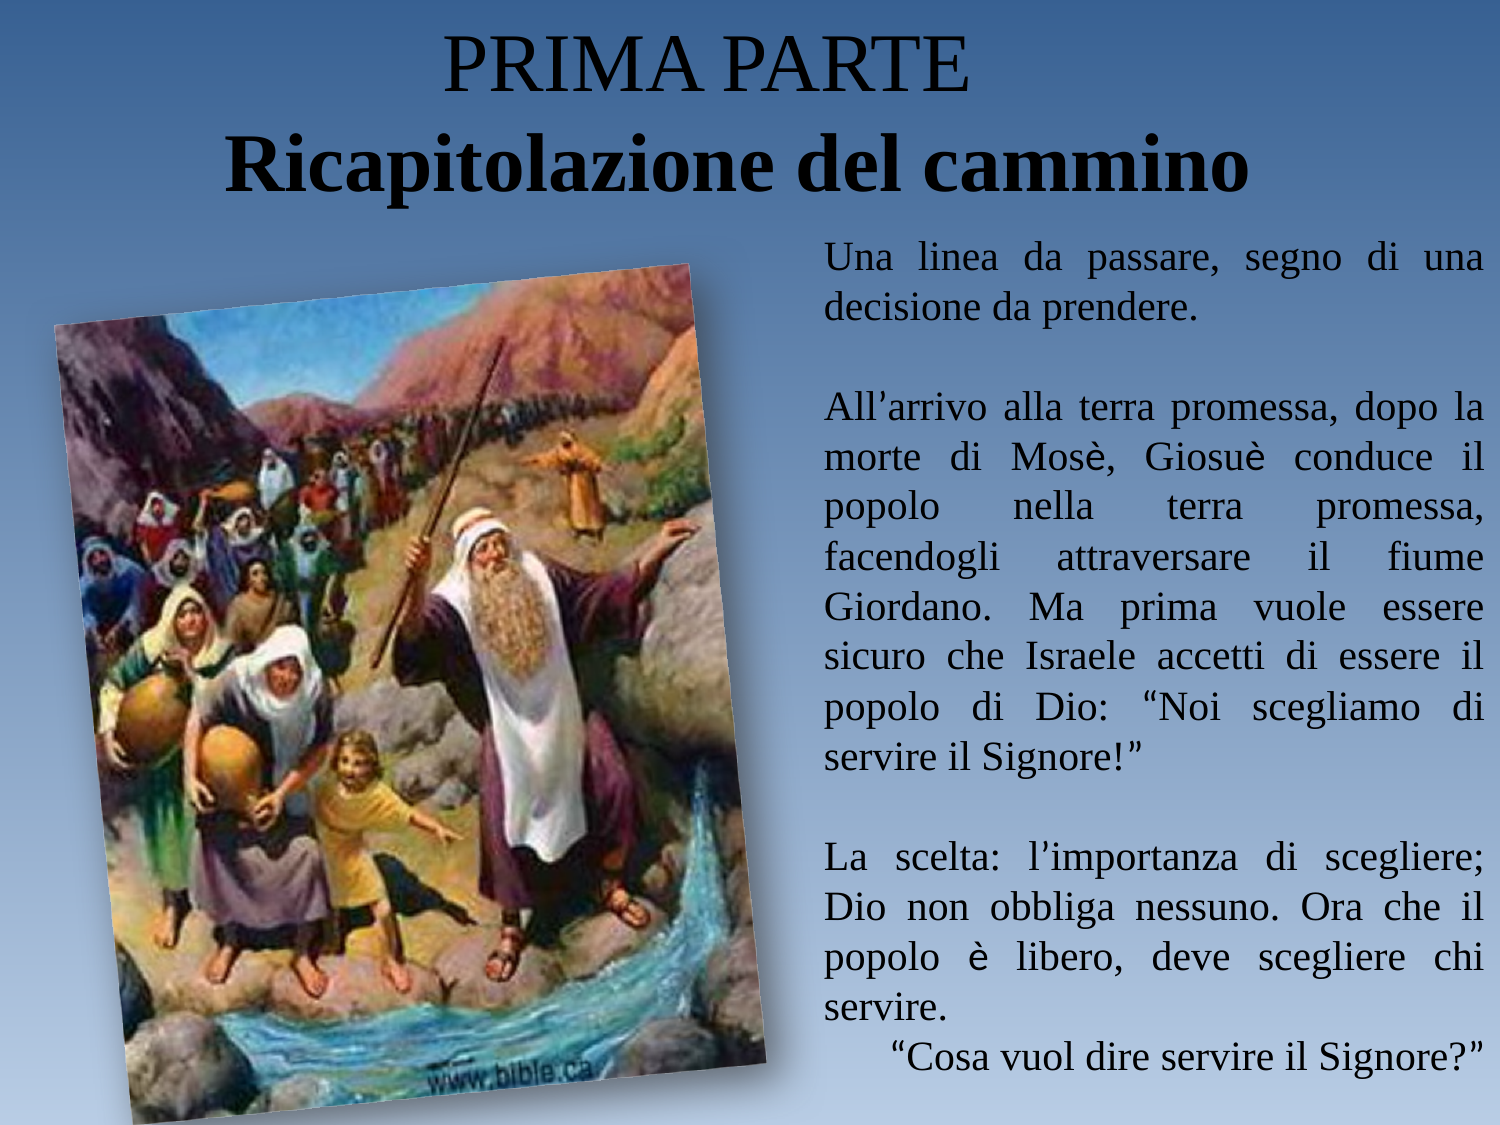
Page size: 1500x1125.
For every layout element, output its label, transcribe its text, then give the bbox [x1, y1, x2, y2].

text_box PRIMA PARTE Ricapitolazione del cammino [209, 1, 1268, 216]
picture [55, 264, 766, 1124]
text_box Una linea da passare, segno di una decisione da prendere. All’arrivo alla terra promessa, dopo la morte di Mosè, Giosuè conduce il popolo nella terra promessa, facendogli attraversare il fiume Giordano. Ma prima vuole essere sicuro che Israele accetti di essere il popolo di Dio: “Noi scegliamo di servire il Signore!” La scelta: l’importanza di scegliere; Dio non obbliga nessuno. Ora che il popolo è libero, deve scegliere chi servire. “Cosa vuol dire servire il Signore?” [808, 220, 1500, 1086]
